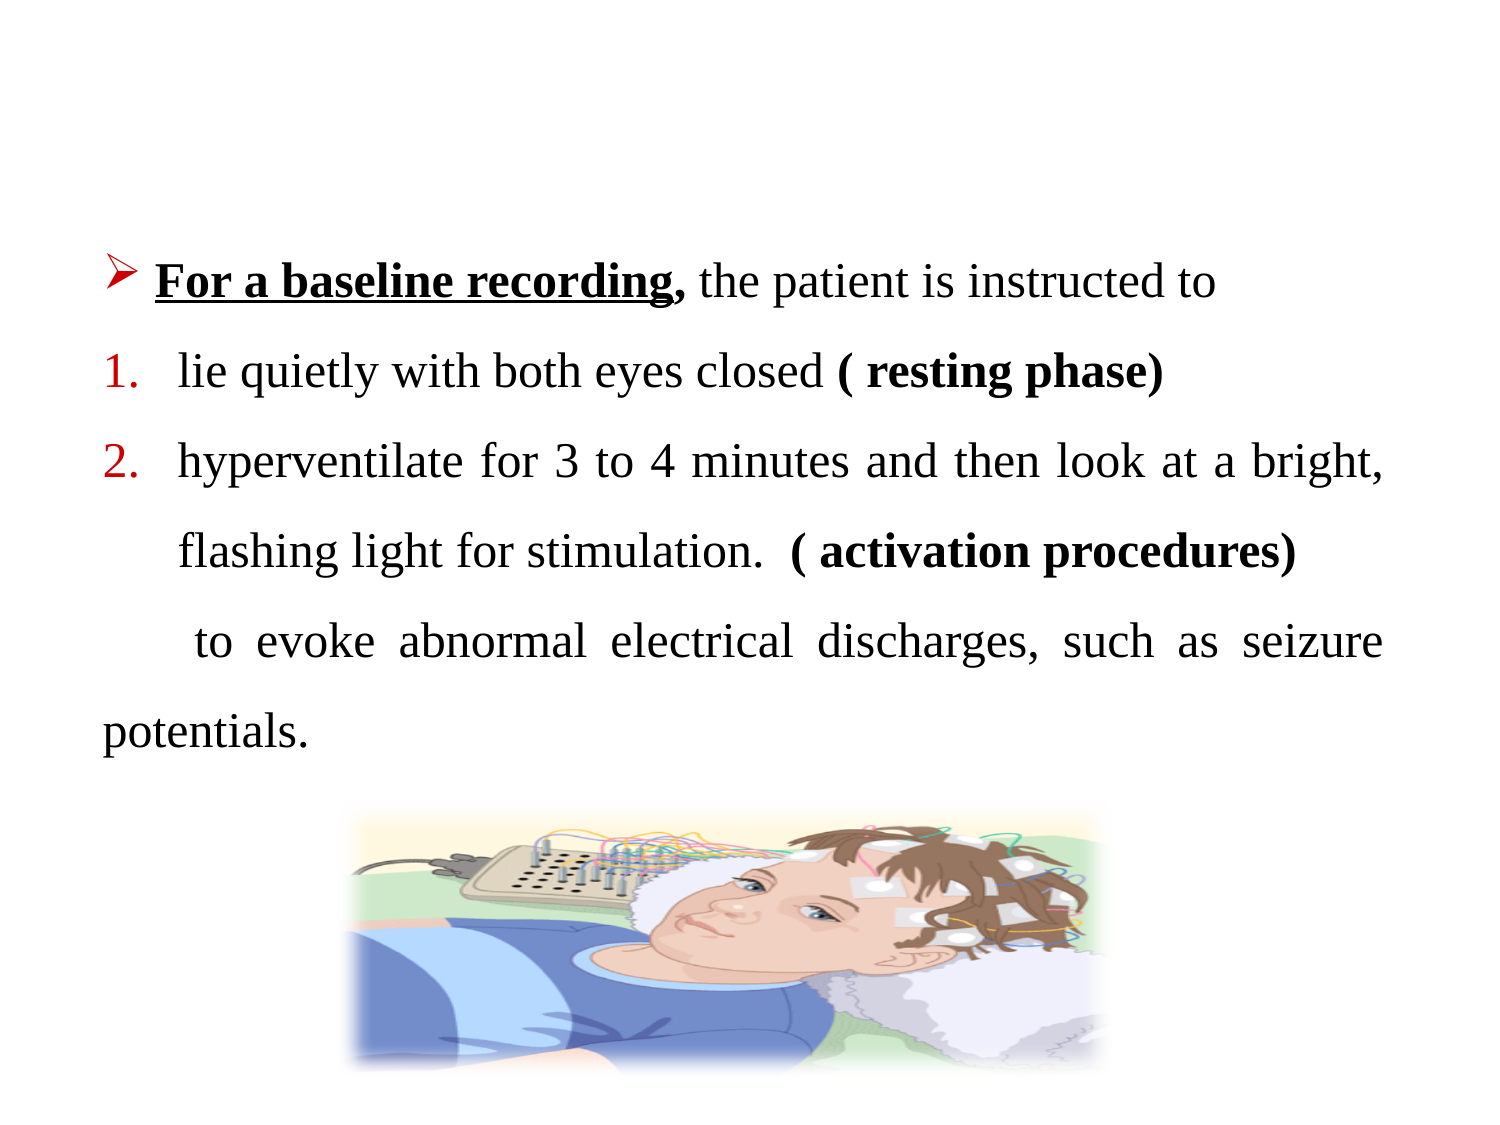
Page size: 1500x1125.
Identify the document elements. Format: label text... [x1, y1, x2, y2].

text_box For a baseline recording, the patient is instructed to lie quietly with both eyes closed ( resting phase) hyperventilate for 3 to 4 minutes and then look at a bright, flashing light for stimulation. ( activation procedures) to evoke abnormal electrical discharges, such as seizure potentials. [87, 209, 1400, 765]
picture [337, 799, 1113, 1079]
